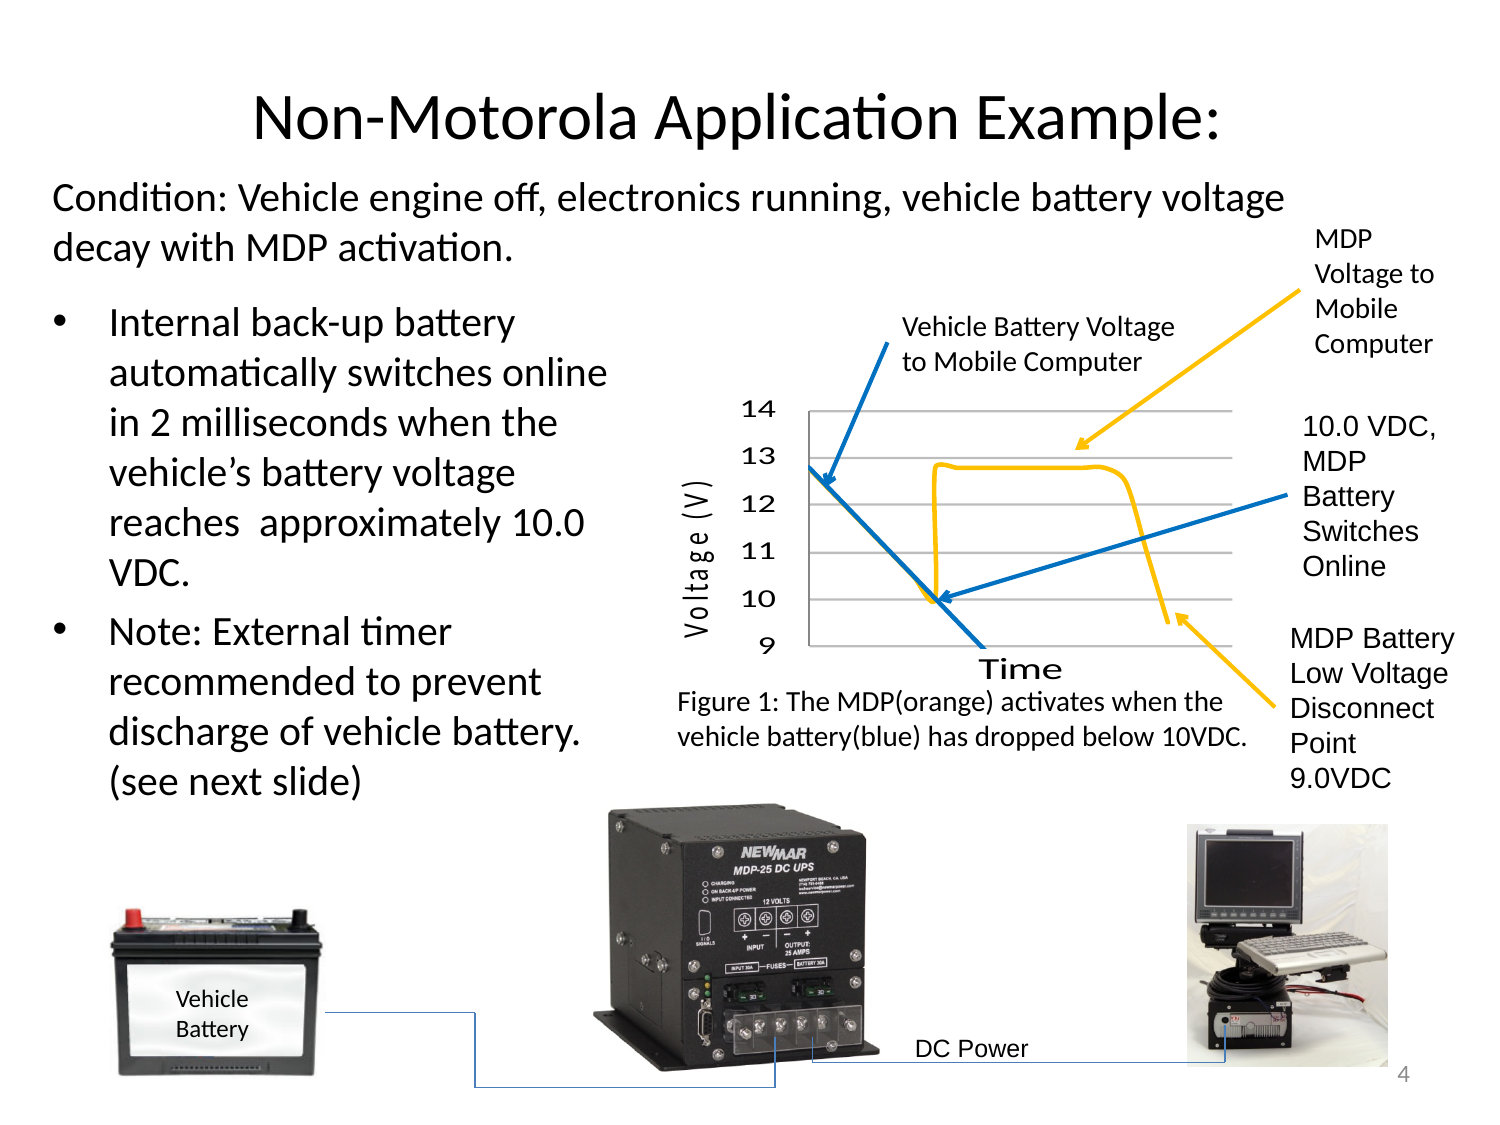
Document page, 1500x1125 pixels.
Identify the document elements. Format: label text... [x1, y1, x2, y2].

text_box DC Power [899, 1025, 1125, 1061]
picture [99, 899, 330, 1088]
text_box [624, 374, 1411, 801]
list Internal back-up battery automatically switches online in 2 milliseconds when the vehicle’s battery voltage reaches approximately 10.0 VDC. Note: External timer recommended to prevent discharge of vehicle battery. (see next slide) [37, 287, 638, 851]
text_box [1074, 290, 1301, 451]
title Non-Motorola Application Example: [49, 37, 1426, 188]
picture [587, 799, 884, 1076]
picture [1187, 824, 1388, 1068]
text_box MDP Voltage to Mobile Computer [1299, 212, 1463, 367]
text_box 10.0 VDC, MDP Battery Switches Online [1415, 399, 1463, 590]
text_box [1174, 612, 1276, 709]
slide_number 4 [1074, 1042, 1425, 1103]
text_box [937, 495, 1288, 601]
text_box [824, 342, 888, 488]
text_box MDP Battery Low Voltage Disconnect Point 9.0VDC [1415, 612, 1475, 802]
text_box Vehicle Battery Voltage to Mobile Computer [887, 299, 1069, 373]
text_box Condition: Vehicle engine off, electronics running, vehicle battery voltage decay with MDP activation. [37, 162, 1375, 278]
